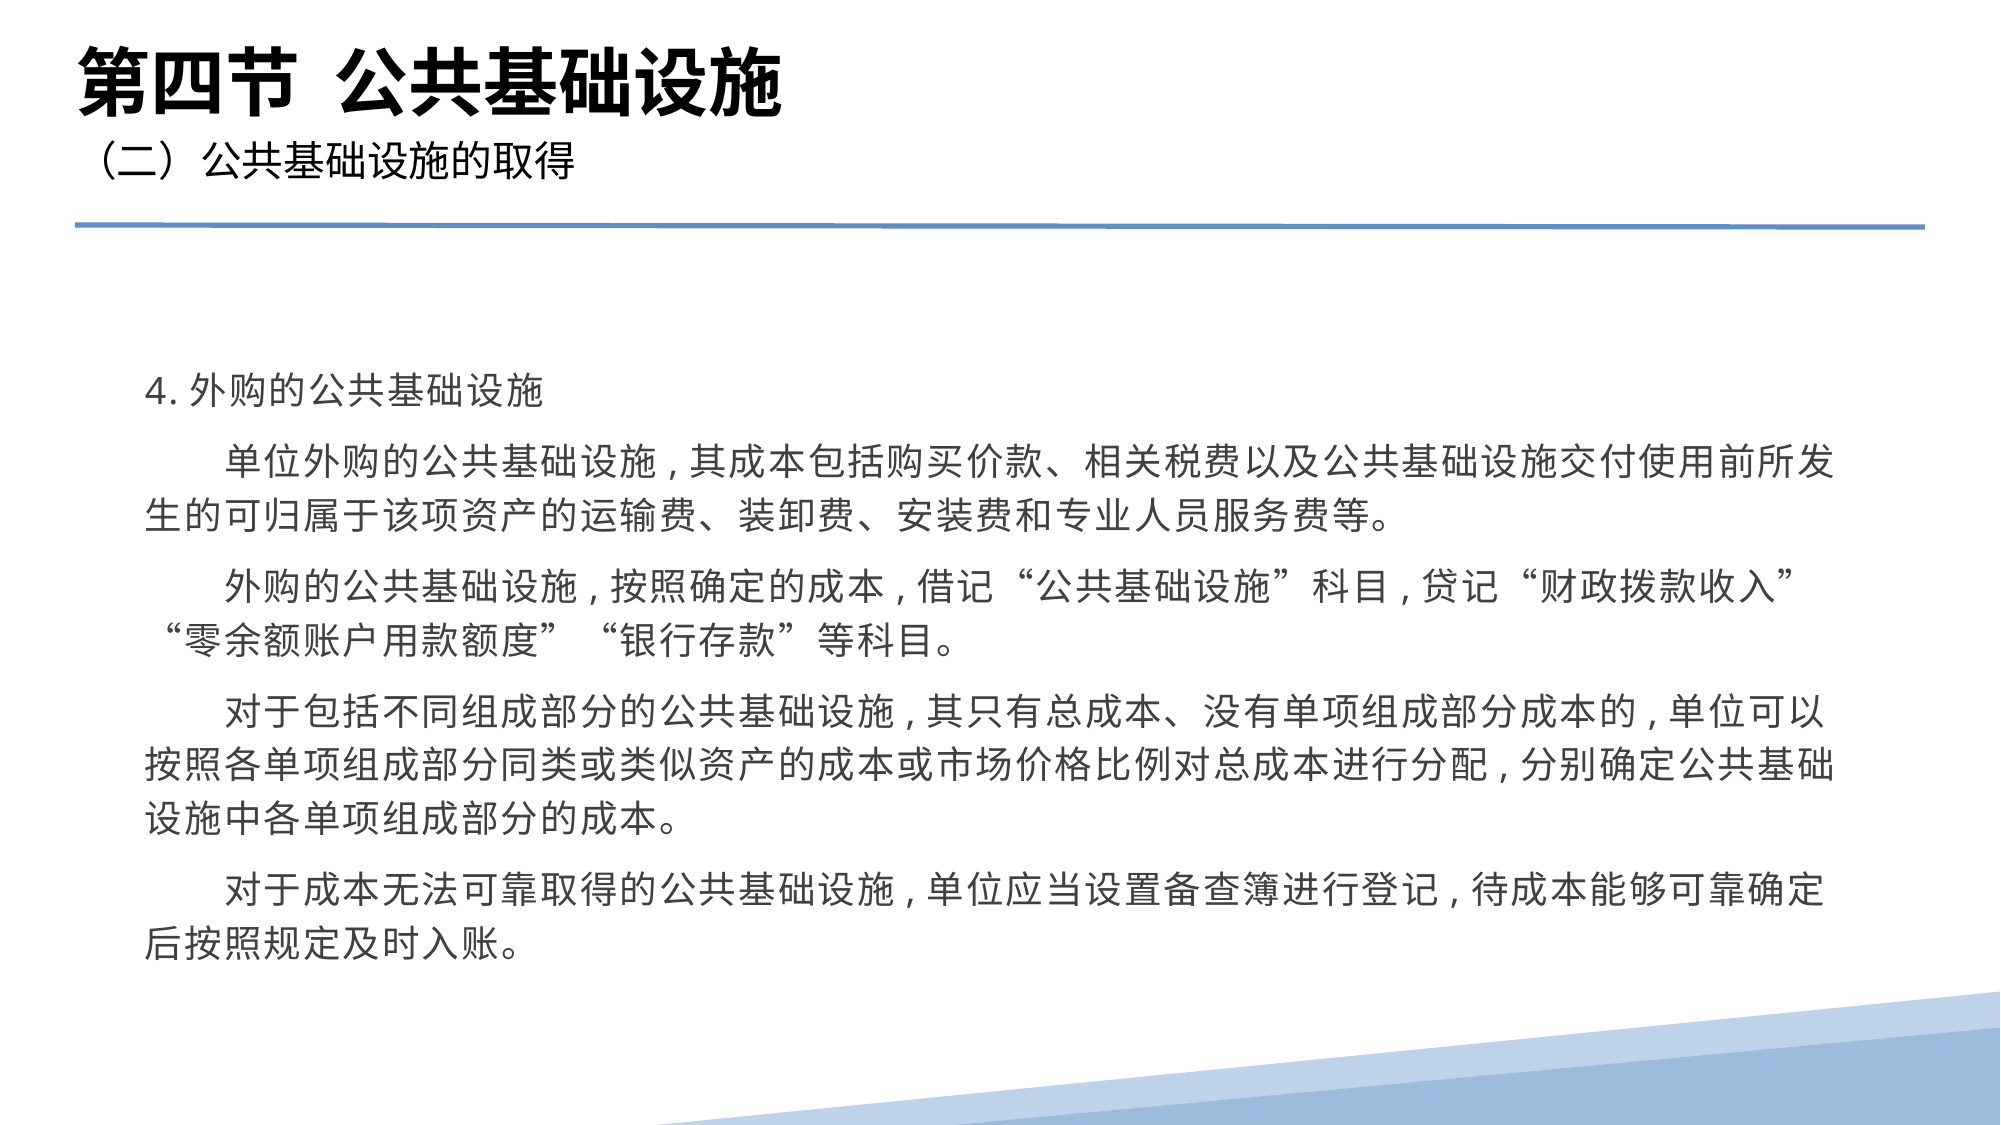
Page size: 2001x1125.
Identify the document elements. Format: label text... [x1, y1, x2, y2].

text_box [656, 991, 2000, 1125]
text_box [74, 224, 1925, 228]
text_box 4.外购的公共基础设施 单位外购的公共基础设施,其成本包括购买价款、相关税费以及公共基础设施交付使用前所发生的可归属于该项资产的运输费、装卸费、安装费和专业人员服务费等。 外购的公共基础设施,按照确定的成本,借记“公共基础设施”科目,贷记“财政拨款收入”“零余额账户用款额度”“银行存款”等科目。 对于包括不同组成部分的公共基础设施,其只有总成本、没有单项组成部分成本的,单位可以按照各单项组成部分同类或类似资产的成本或市场价格比例对总成本进行分配,分别确定公共基础设施中各单项组成部分的成本。 对于成本无法可靠取得的公共基础设施,单位应当设置备查簿进行登记,待成本能够可靠确定后按照规定及时入账。 [134, 250, 1861, 1074]
text_box 第四节 公共基础设施 [75, 24, 1925, 124]
text_box （二）公共基础设施的取得 [75, 124, 1925, 200]
